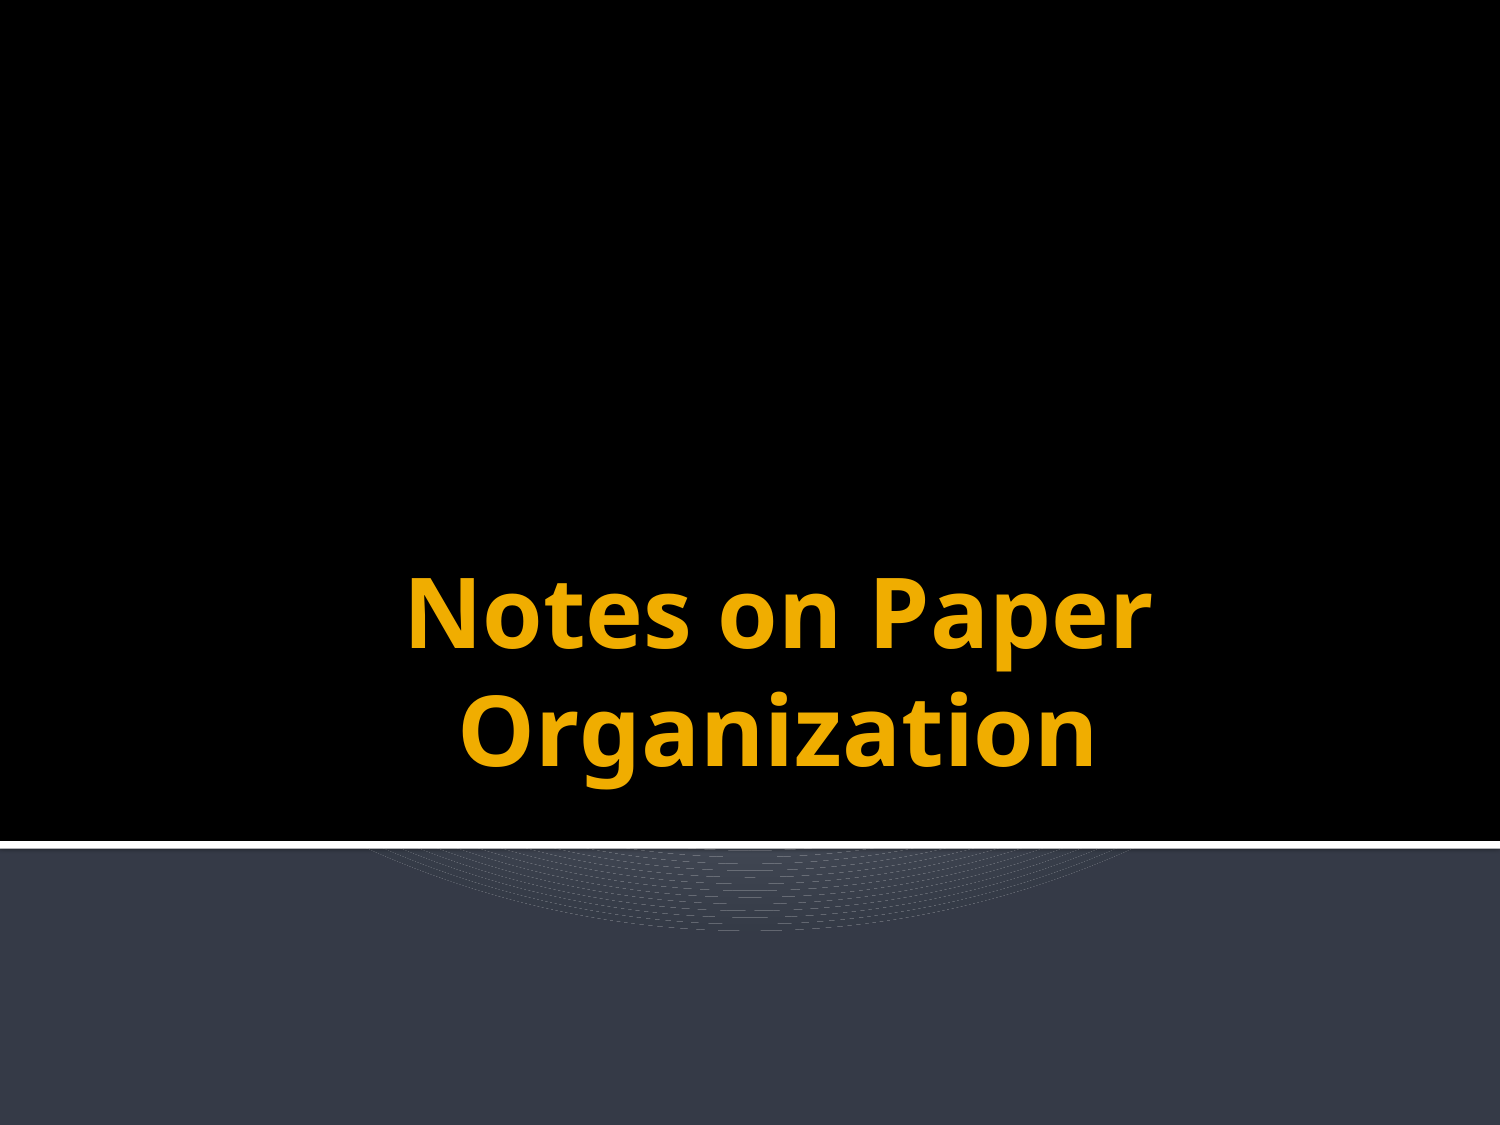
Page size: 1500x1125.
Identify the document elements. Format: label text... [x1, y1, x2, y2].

title Notes on Paper Organization [112, 550, 1438, 825]
